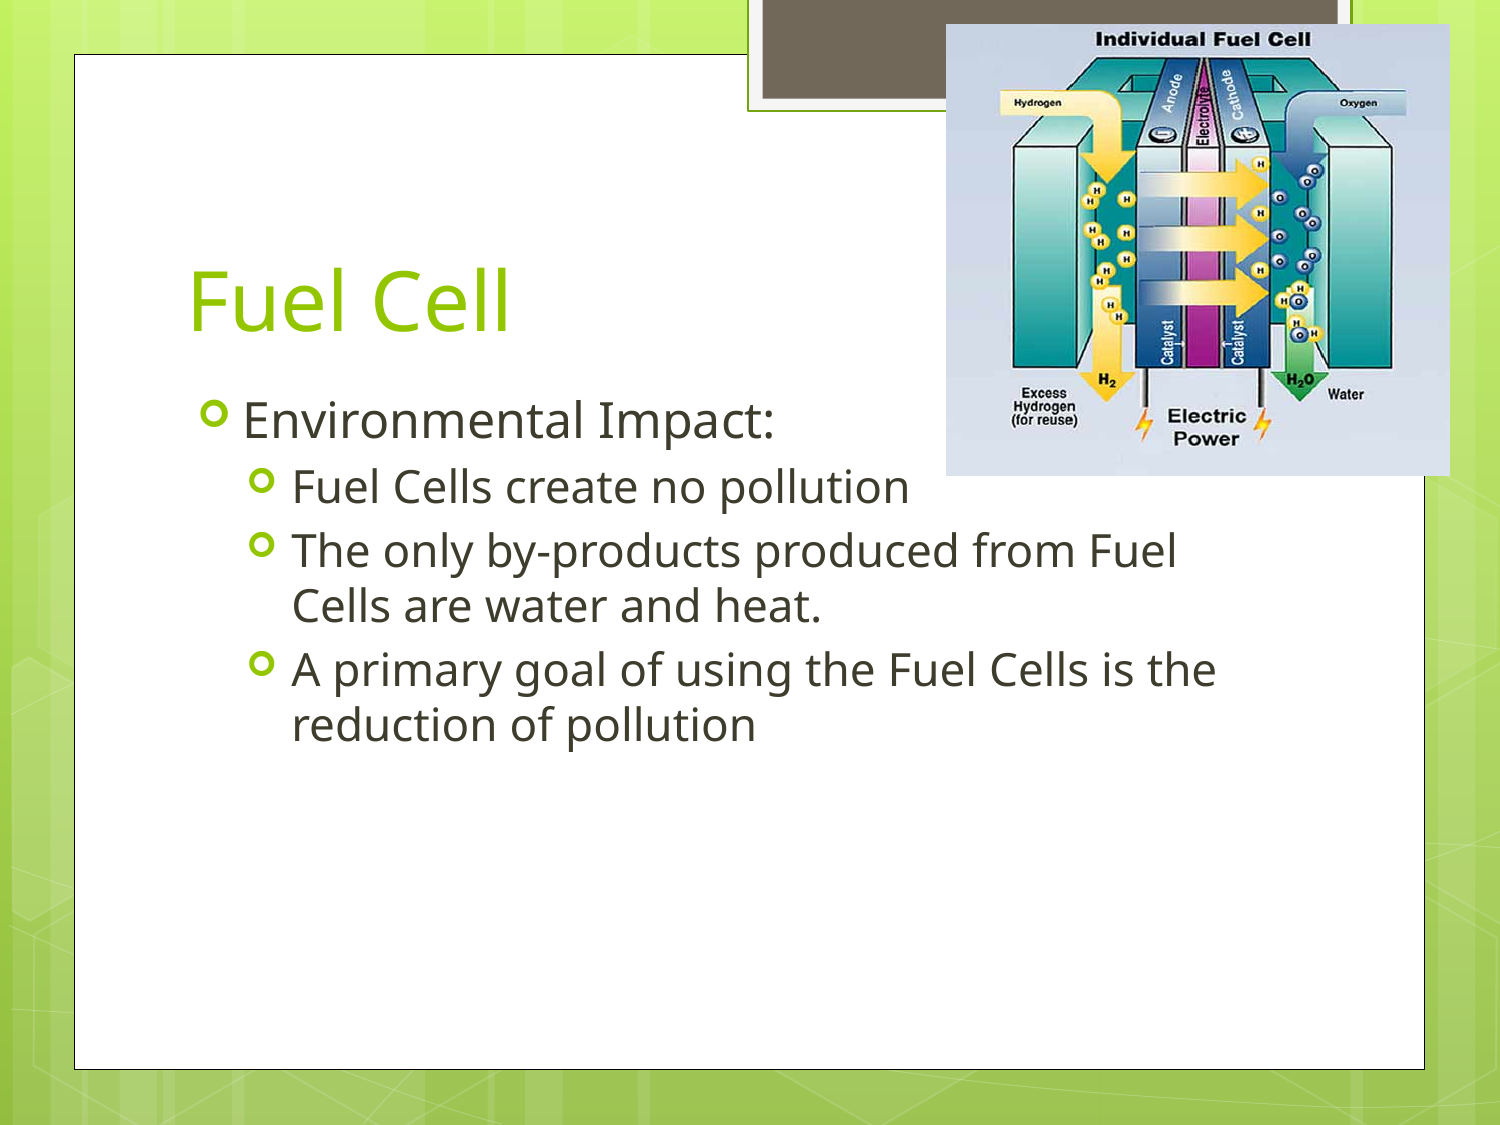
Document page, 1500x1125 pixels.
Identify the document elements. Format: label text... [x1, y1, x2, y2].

title Fuel Cell [171, 168, 940, 357]
list Environmental Impact: Fuel Cells create no pollution The only by-products produced from Fuel Cells are water and heat. A primary goal of using the Fuel Cells is the reduction of pollution [171, 381, 1283, 957]
picture [946, 24, 1451, 476]
